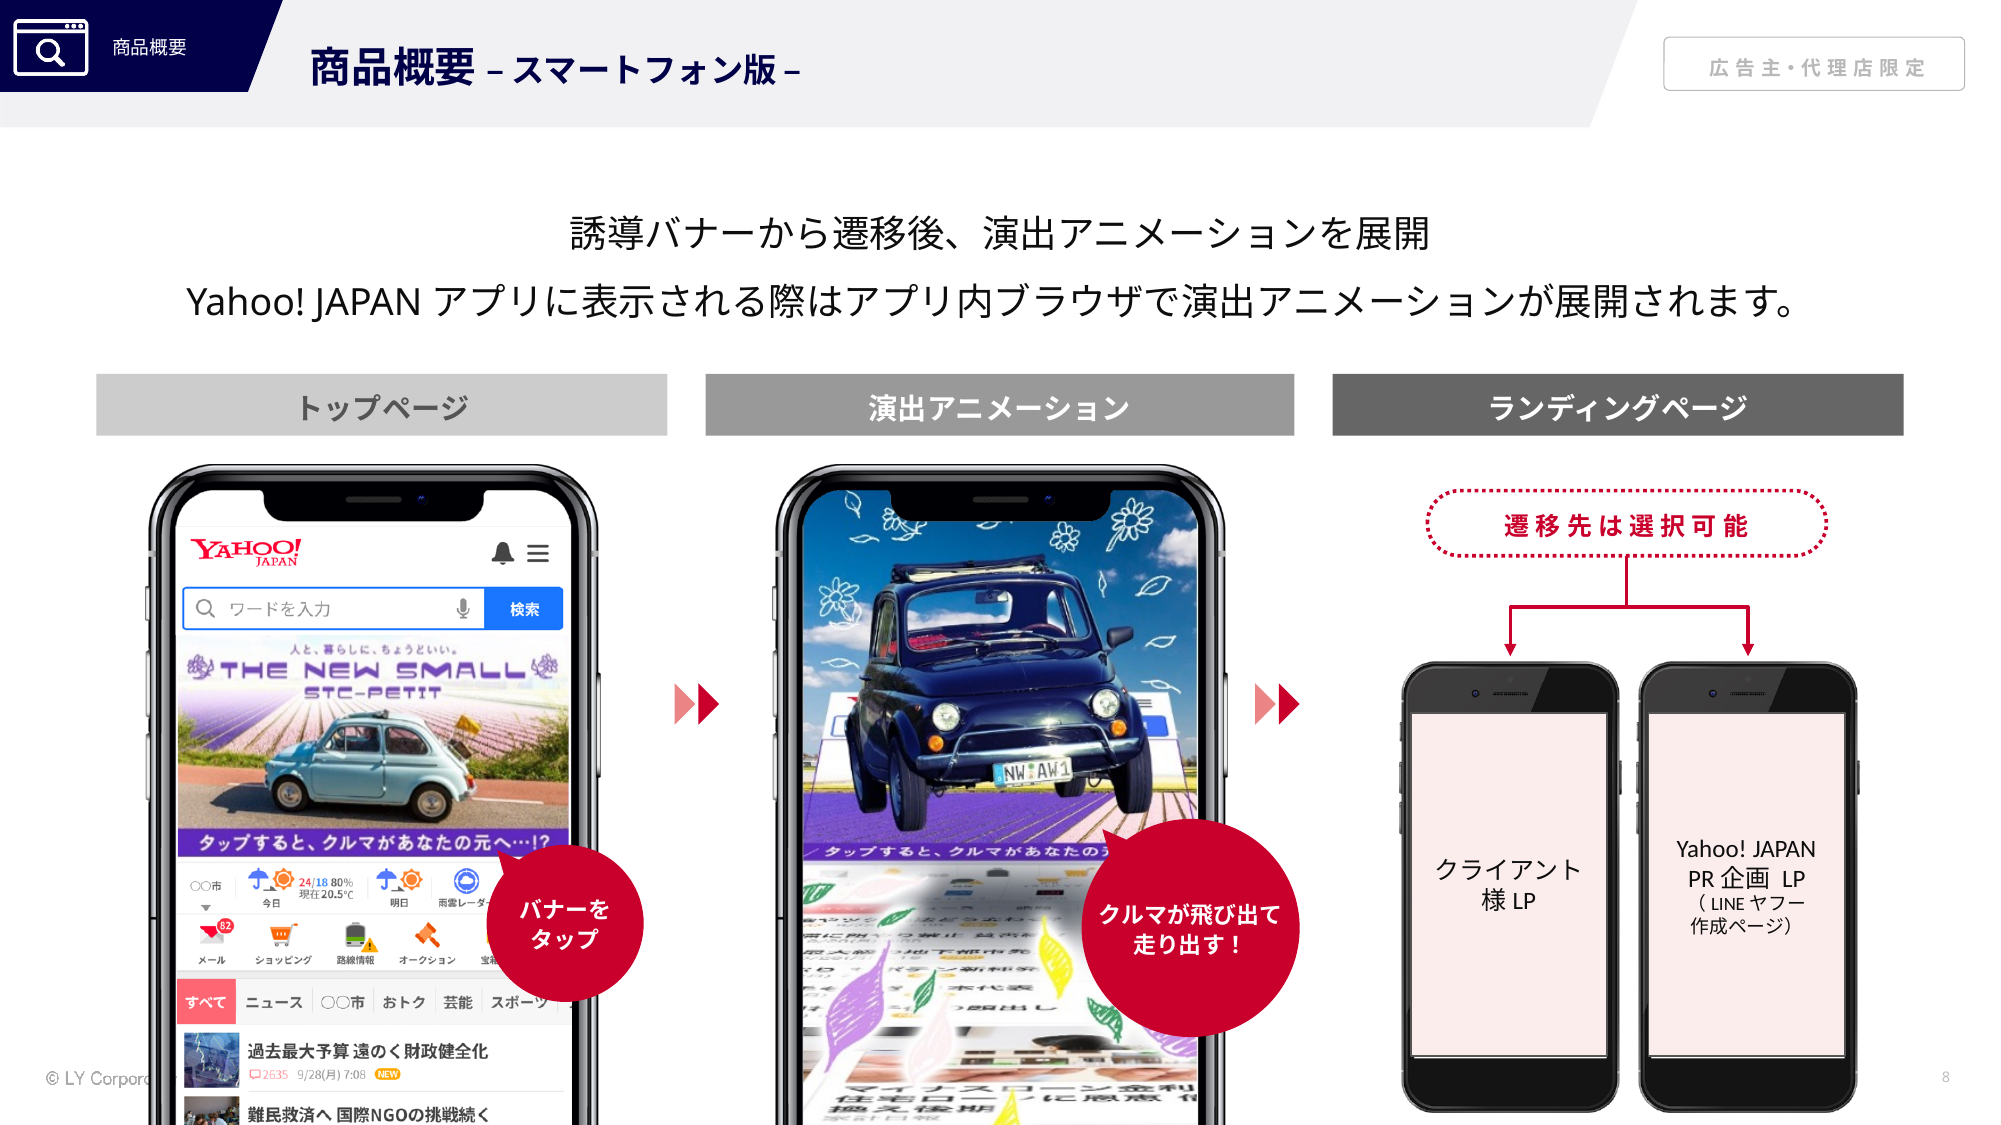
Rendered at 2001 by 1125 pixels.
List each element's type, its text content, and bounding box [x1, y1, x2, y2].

text_box 誘導バナーから遷移後、演出アニメーションを展開 Yahoo! JAPANアプリに表示される際はアプリ内ブラウザで演出アニメーションが展開されます。 [78, 187, 1922, 323]
picture [9, 6, 92, 88]
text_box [1240, 689, 1294, 719]
list 商品概要 – スマートフォン版 – [309, 41, 1645, 97]
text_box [1081, 818, 1300, 1038]
picture [46, 464, 601, 1125]
picture [772, 464, 1228, 1125]
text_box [659, 689, 714, 719]
text_box ランディングページ [1332, 373, 1904, 436]
text_box 遷移先は選択可能 [1427, 490, 1827, 556]
text_box 演出アニメーション [705, 373, 1295, 436]
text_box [1518, 547, 1619, 656]
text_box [486, 844, 644, 1002]
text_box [175, 526, 572, 1125]
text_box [1637, 545, 1738, 656]
picture [572, 1002, 601, 1125]
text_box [1399, 656, 1860, 1125]
text_box トップページ [96, 373, 668, 436]
